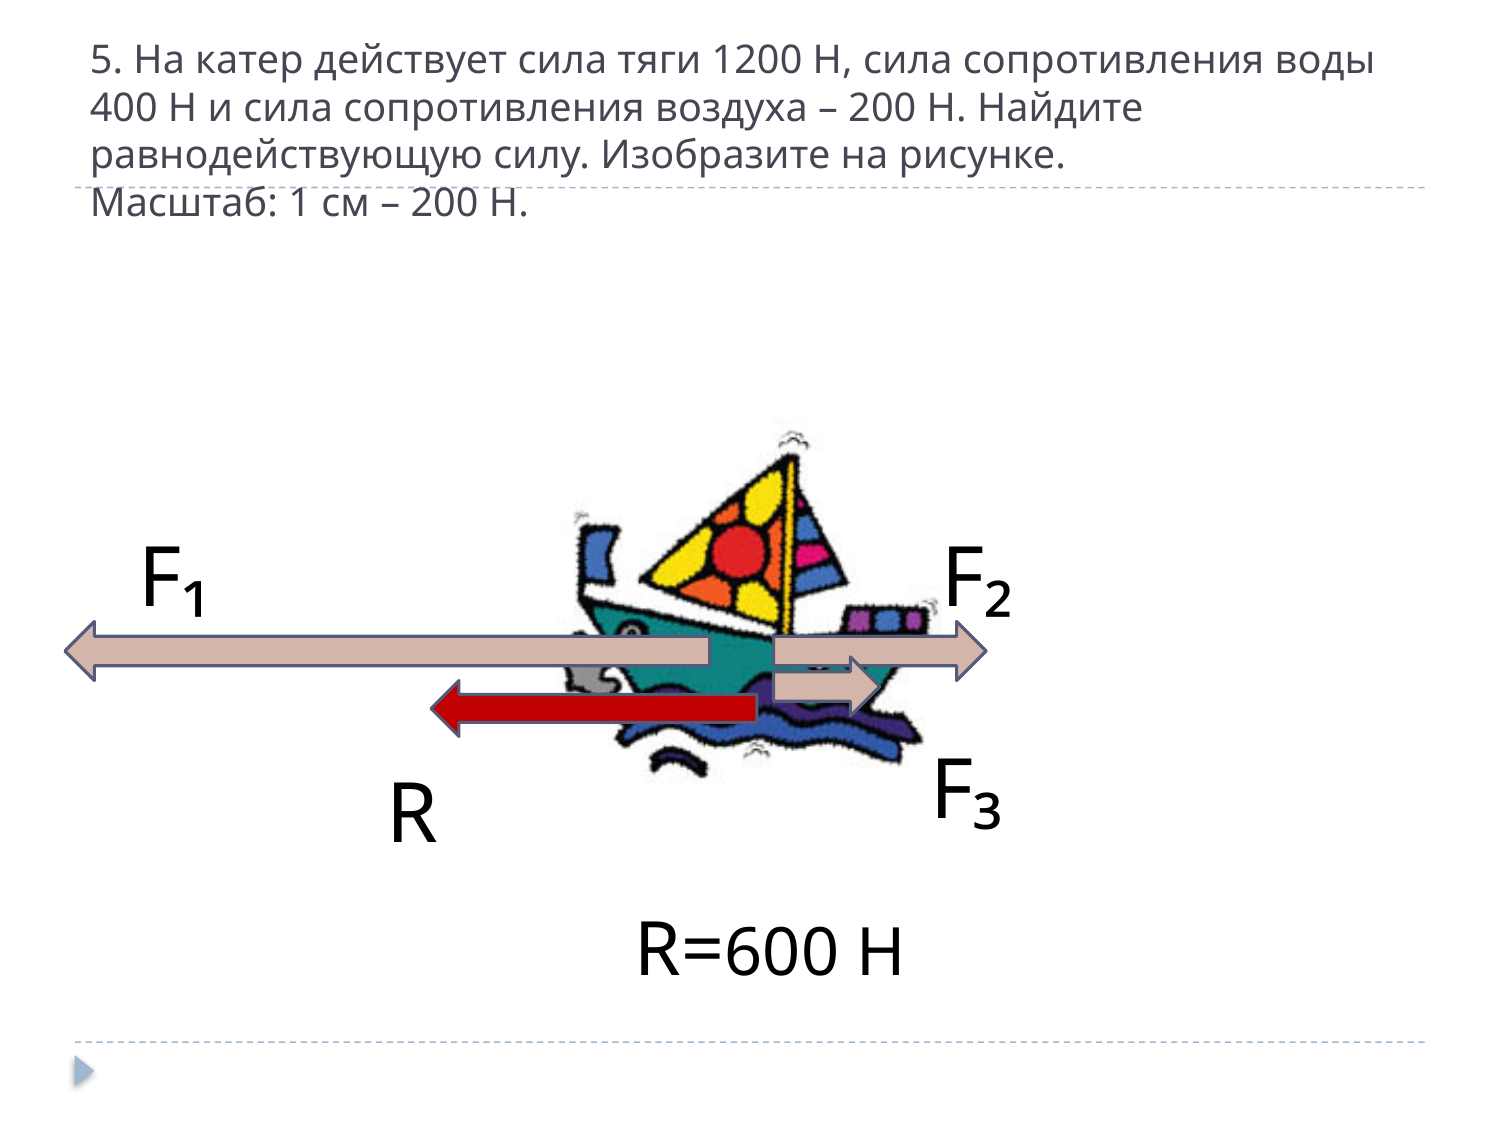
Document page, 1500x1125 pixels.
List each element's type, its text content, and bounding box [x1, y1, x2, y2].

title 5. На катер действует сила тяги 1200 Н, сила сопротивления воды 400 Н и сила сопротивления воздуха – 200 Н. Найдите равнодействующую силу. Изобразите на рисунке. Масштаб: 1 см – 200 Н. [75, 24, 1425, 279]
text_box R=600 H [620, 893, 928, 998]
text_box F₃ [915, 727, 1081, 843]
text_box R [371, 751, 474, 867]
text_box [63, 620, 535, 682]
text_box [429, 679, 535, 738]
text_box [965, 630, 988, 675]
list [541, 417, 959, 793]
text_box F₁ [123, 515, 242, 630]
text_box F₂ [965, 515, 1057, 630]
